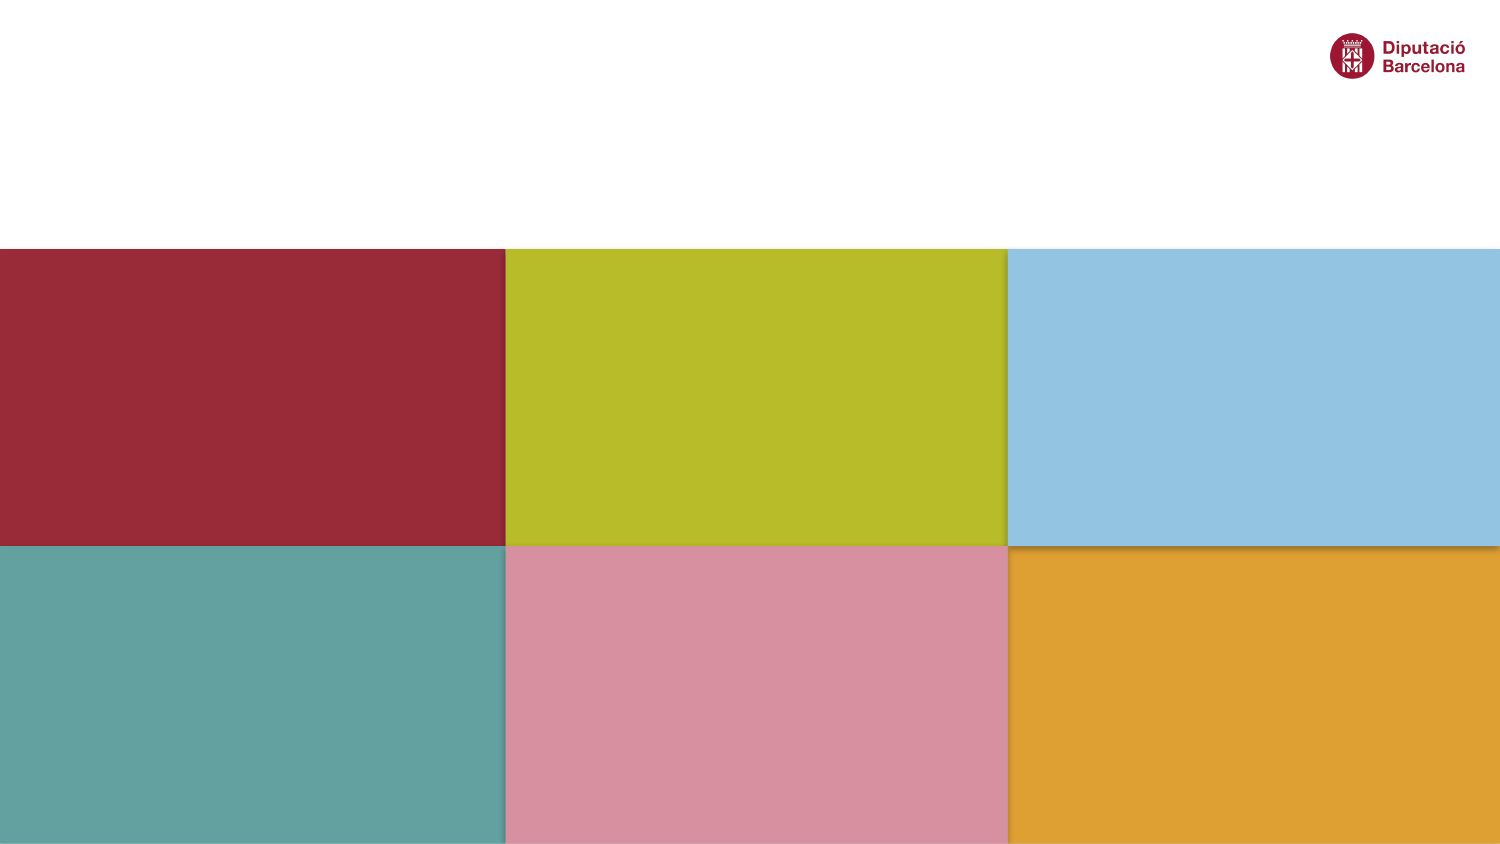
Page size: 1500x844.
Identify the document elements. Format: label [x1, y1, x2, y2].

picture [1330, 33, 1465, 79]
